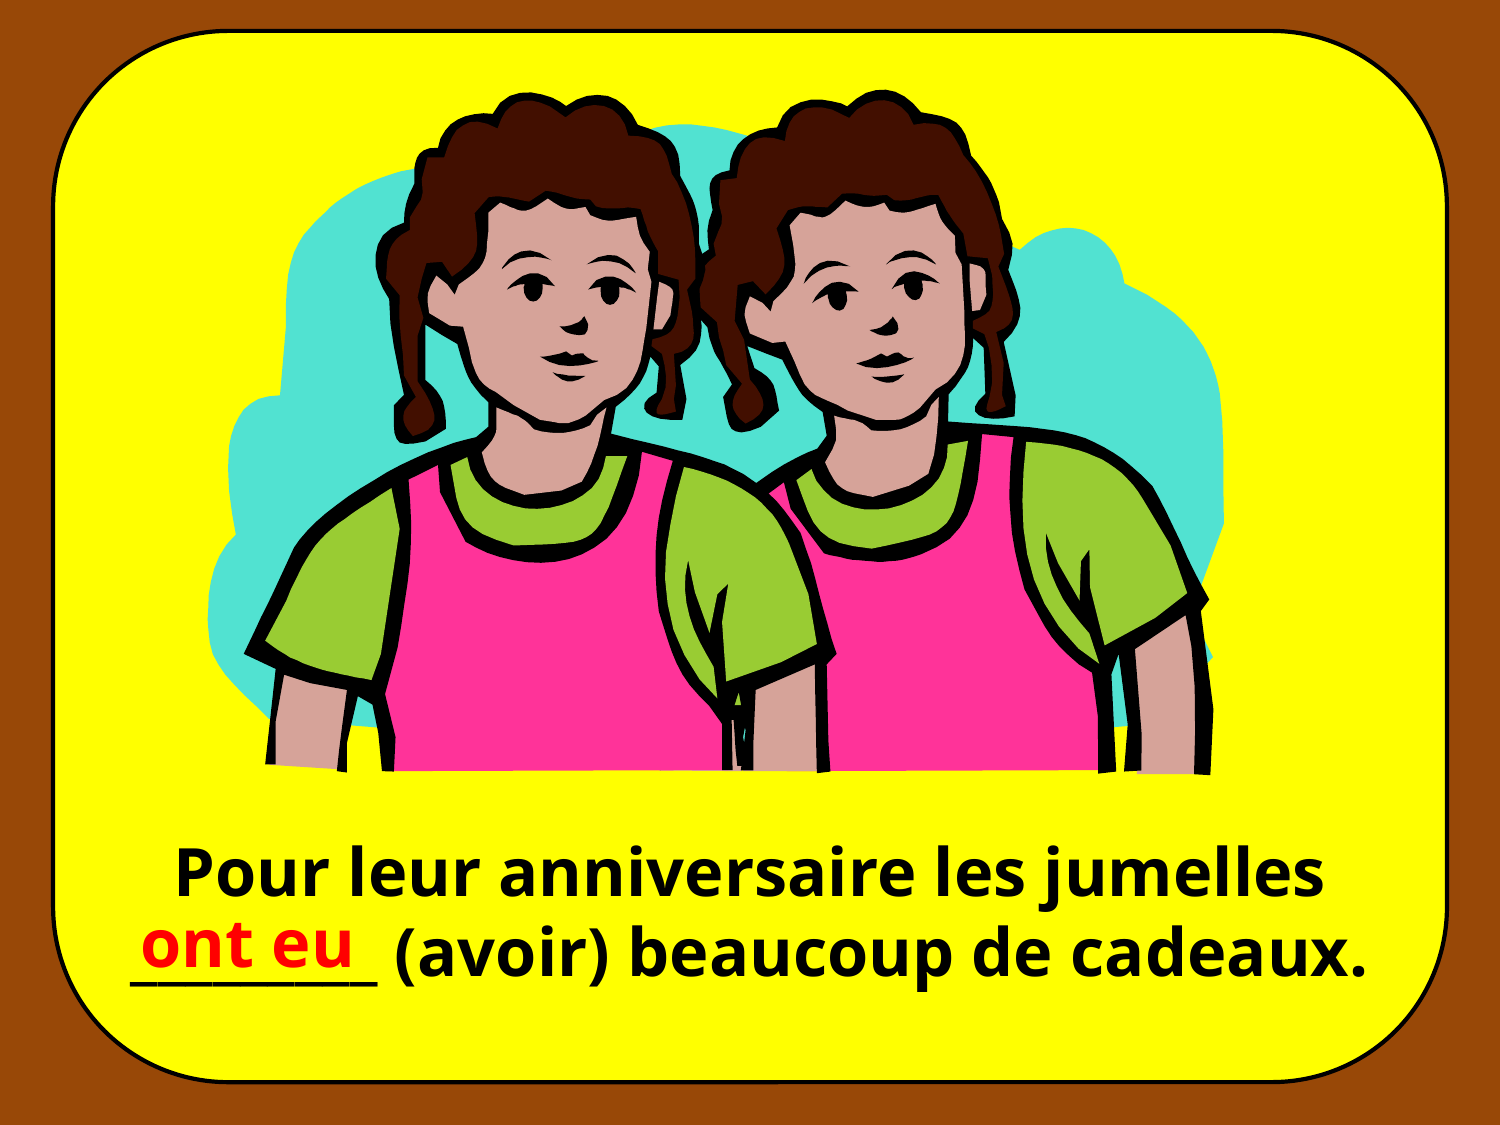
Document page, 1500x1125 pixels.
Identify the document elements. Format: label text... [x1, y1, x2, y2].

text_box [75, 997, 1425, 1085]
text_box ont eu [0, 893, 573, 988]
picture [206, 77, 1226, 776]
text_box [50, 28, 1450, 822]
text_box Pour leur anniversaire les jumelles _________ (avoir) beaucoup de cadeaux. [41, 822, 1459, 997]
